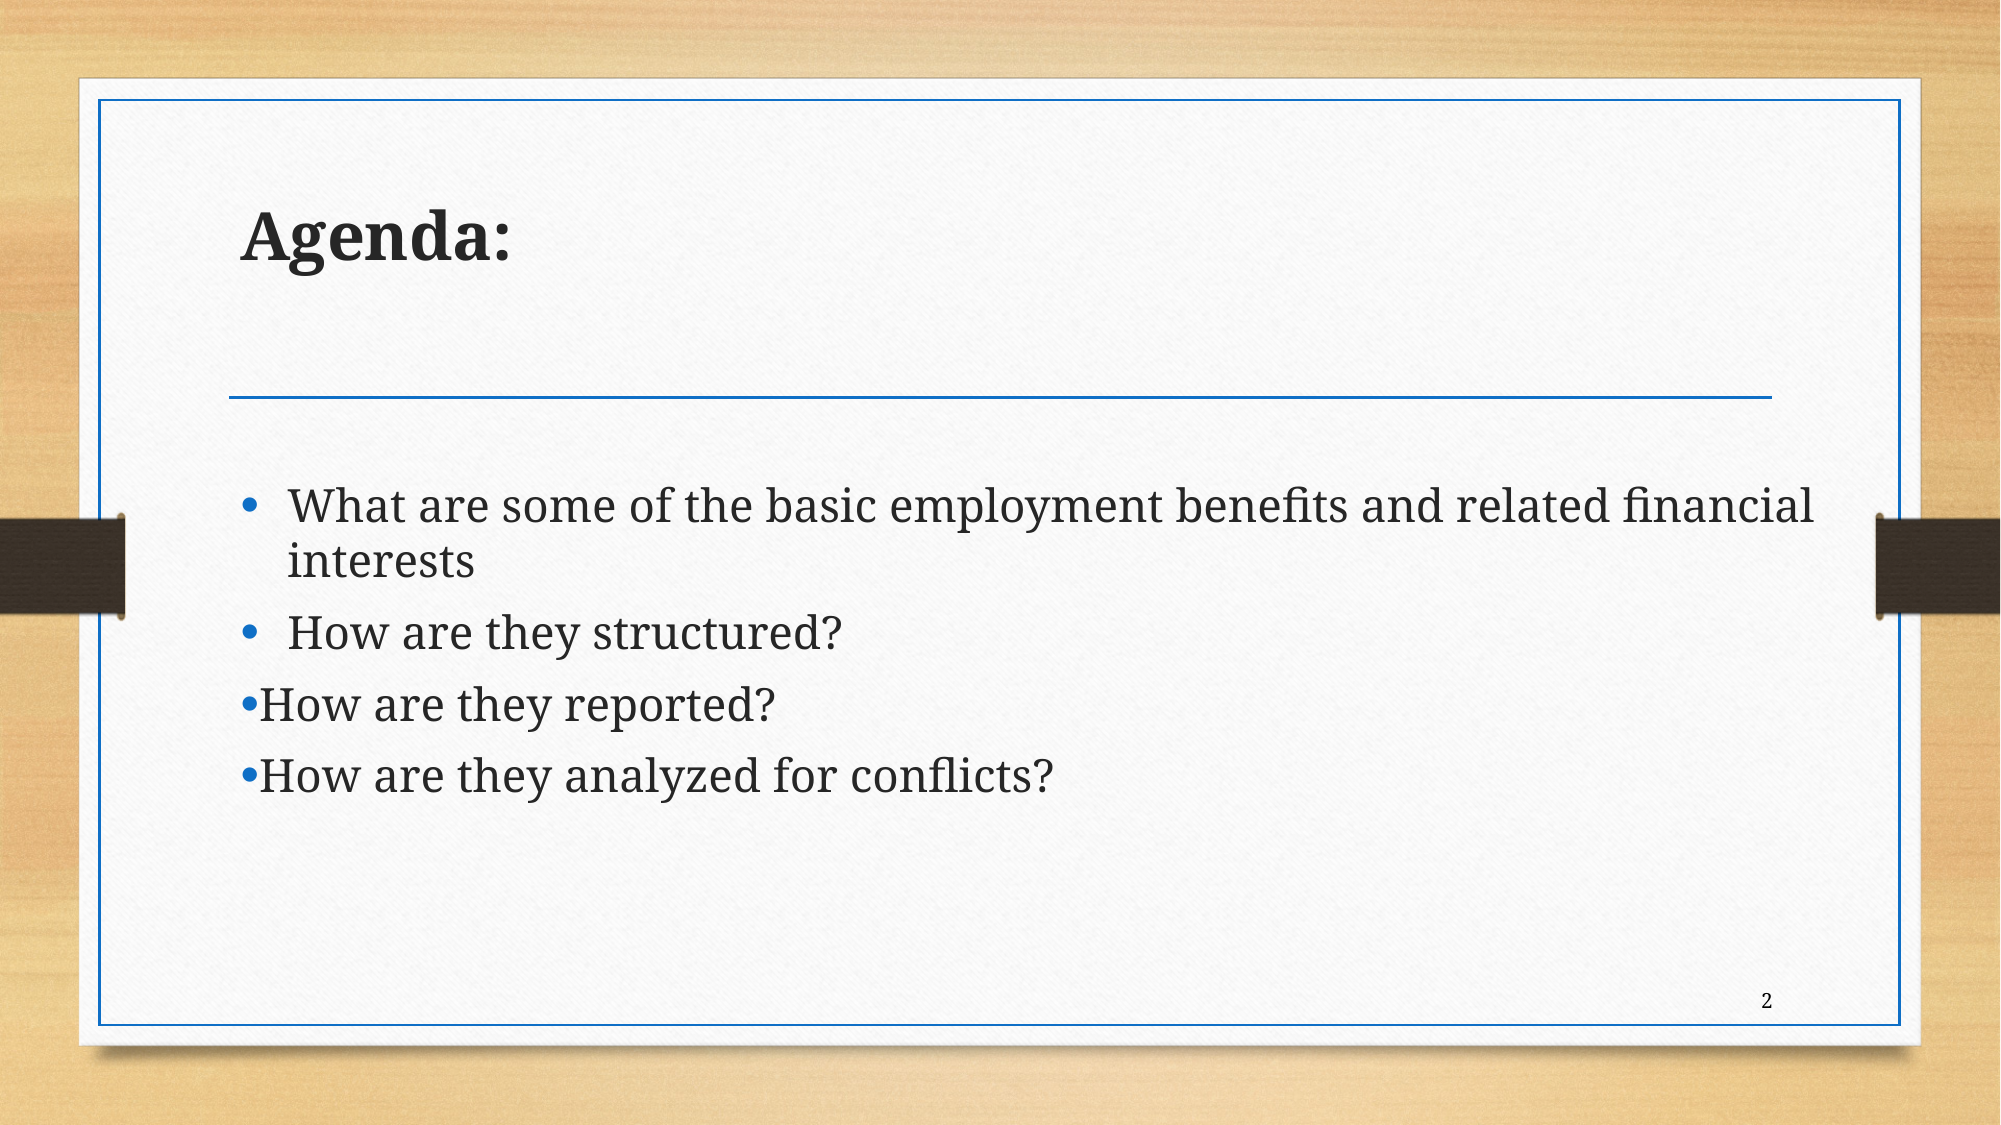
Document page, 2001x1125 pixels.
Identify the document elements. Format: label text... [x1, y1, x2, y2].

picture [0, 0, 2001, 1125]
slide_number 2 [1698, 979, 1788, 1025]
title Agenda: [225, 185, 1801, 400]
list What are some of the basic employment benefits and related financial interests How are they structured? How are they reported? How are they analyzed for conflicts? [225, 417, 1903, 962]
